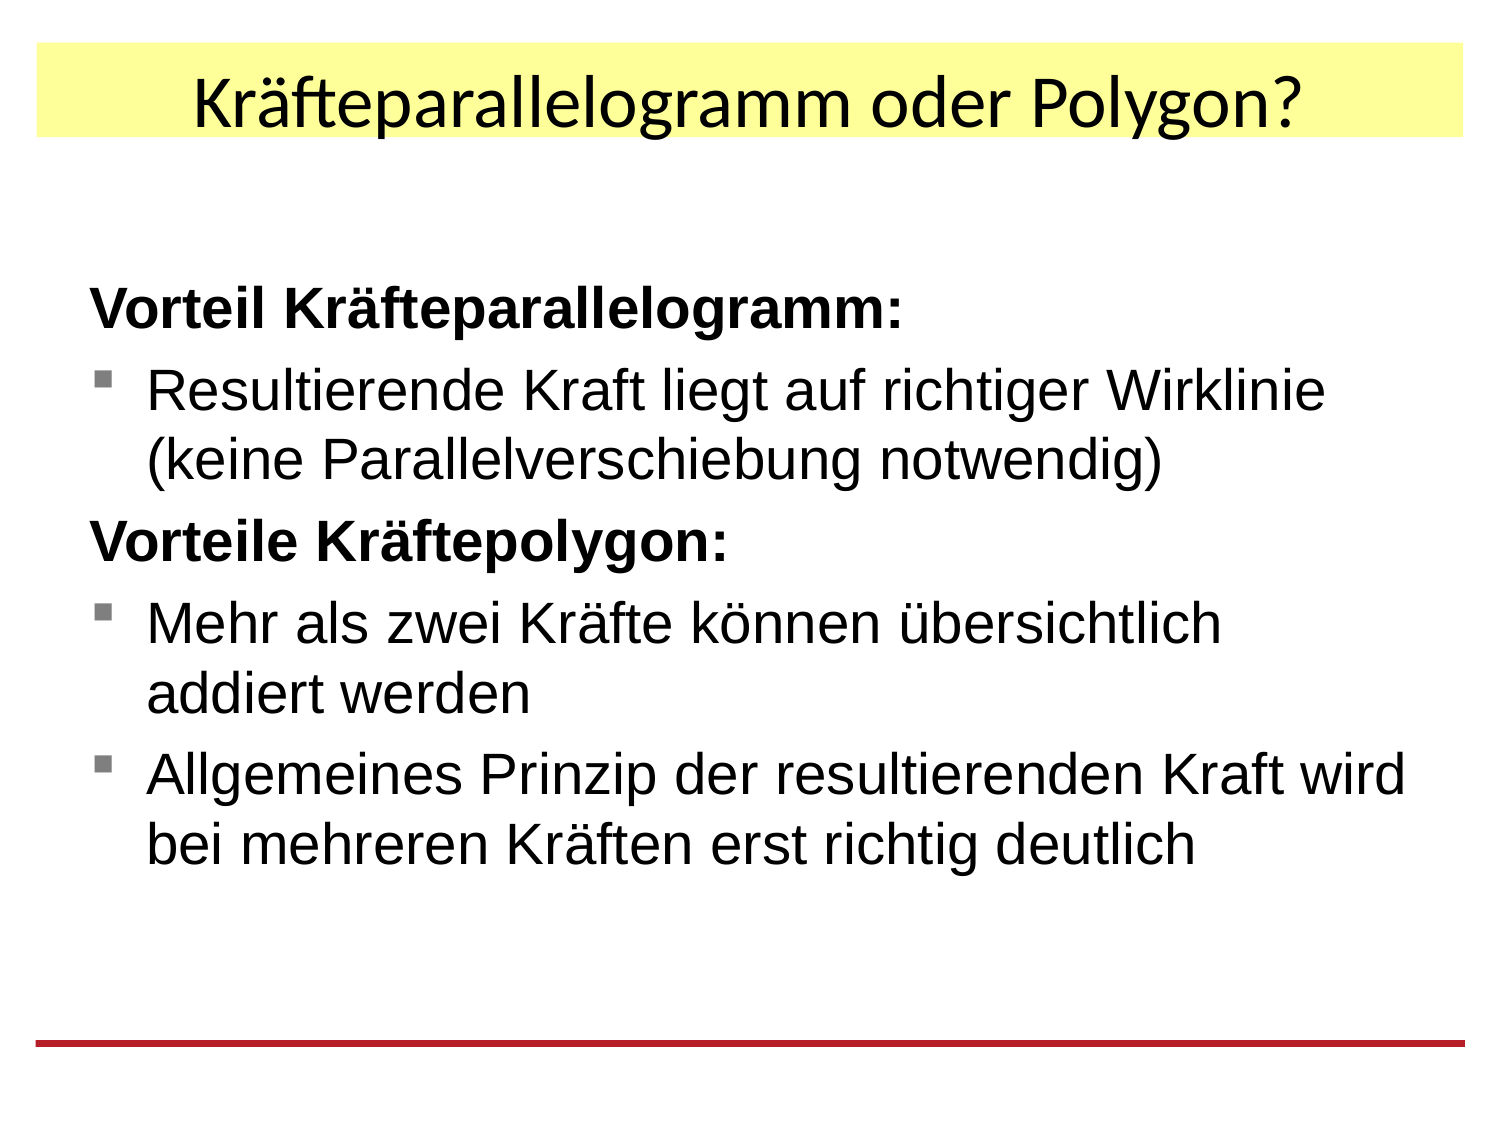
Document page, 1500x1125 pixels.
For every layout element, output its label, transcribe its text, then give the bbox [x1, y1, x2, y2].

title Kräfteparallelogramm oder Polygon? [75, 45, 1425, 233]
list Vorteil Kräfteparallelogramm: Resultierende Kraft liegt auf richtiger Wirklinie (keine Parallelverschiebung notwendig) Vorteile Kräftepolygon: Mehr als zwei Kräfte können übersichtlich addiert werden Allgemeines Prinzip der resultierenden Kraft wird bei mehreren Kräften erst richtig deutlich [75, 262, 1425, 1005]
